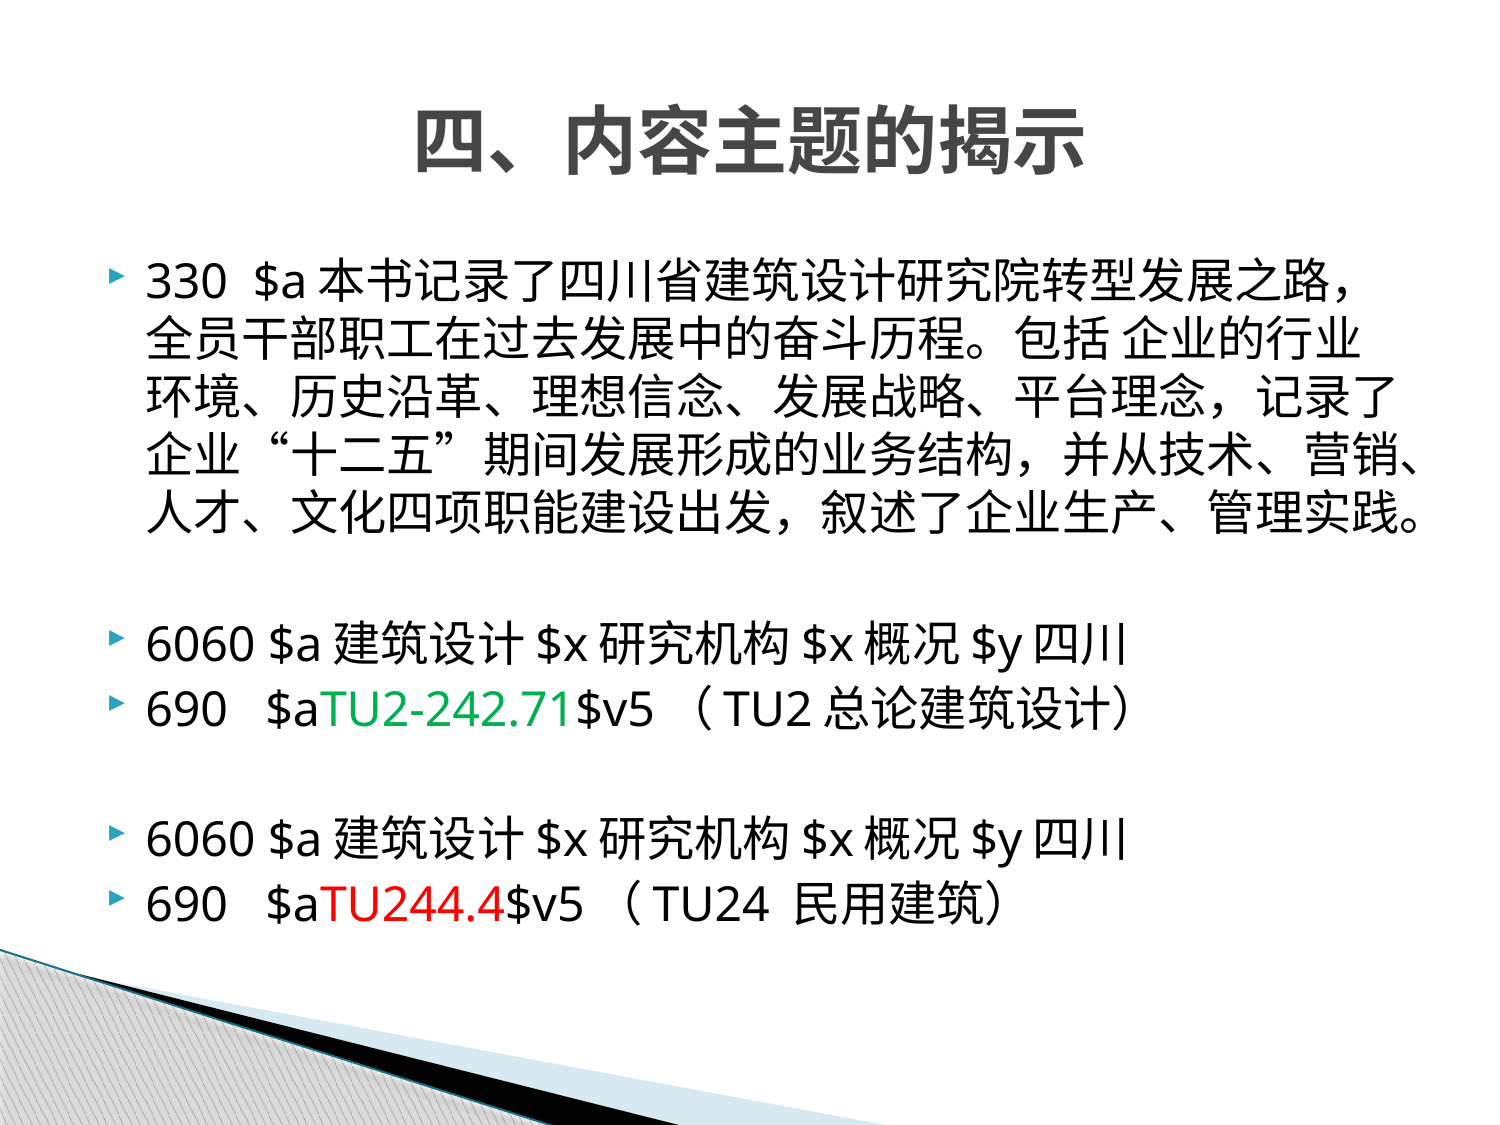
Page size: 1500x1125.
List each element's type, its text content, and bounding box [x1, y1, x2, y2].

title 四、内容主题的揭示 [75, 45, 1425, 233]
list 330 $a本书记录了四川省建筑设计研究院转型发展之路，全员干部职工在过去发展中的奋斗历程。包括 企业的行业环境、历史沿革、理想信念、发展战略、平台理念，记录了企业“十二五”期间发展形成的业务结构，并从技术、营销、人才、文化四项职能建设出发，叙述了企业生产、管理实践。 6060 $a建筑设计$x研究机构$x概况$y四川 690 $aTU2-242.71$v5（TU2总论建筑设计） 6060 $a建筑设计$x研究机构$x概况$y四川 690 $aTU244.4$v5（TU24 民用建筑） [75, 243, 1425, 986]
